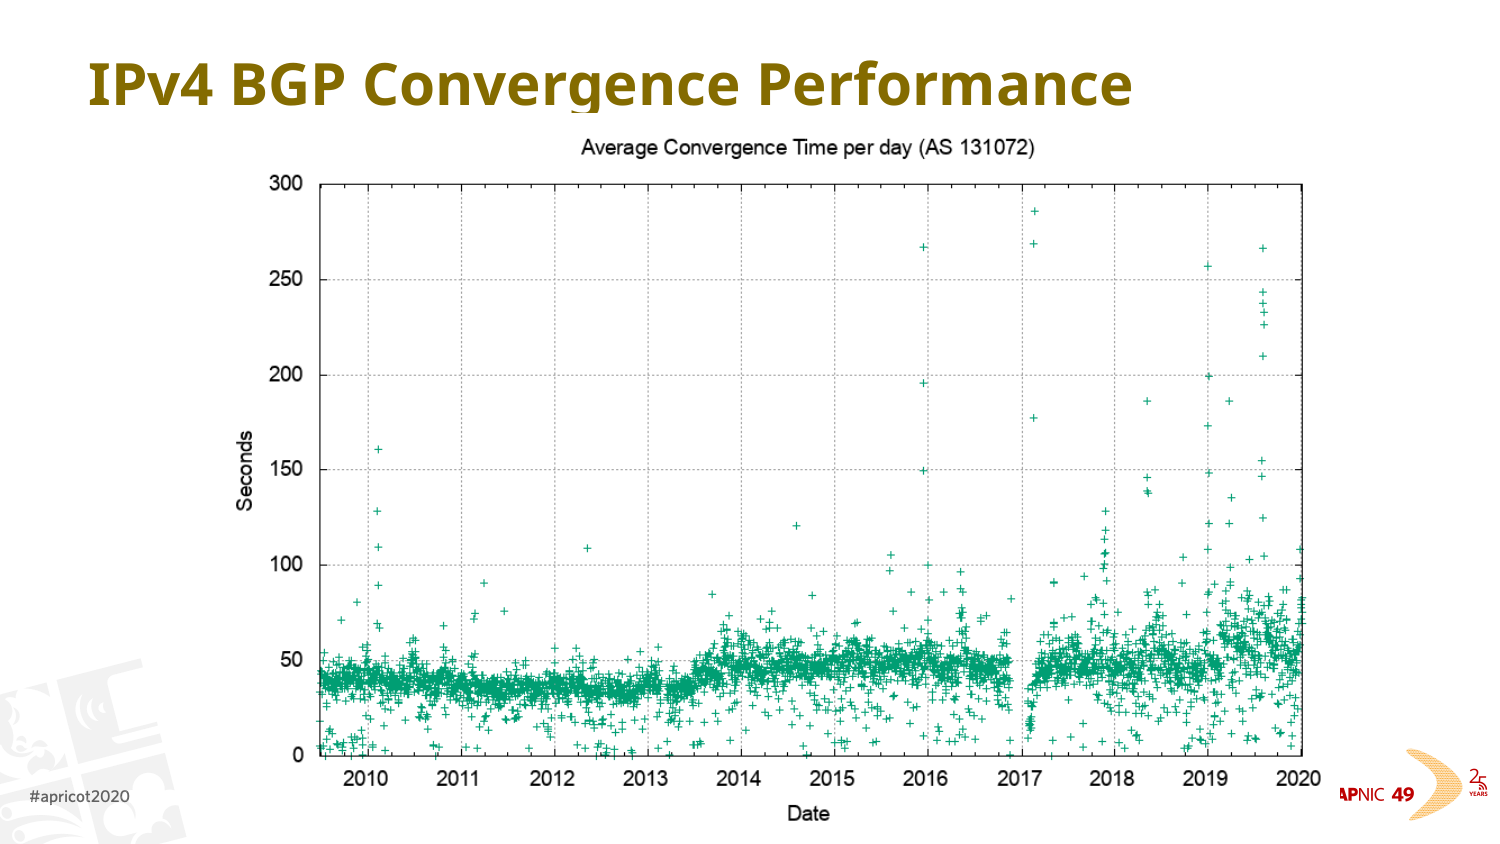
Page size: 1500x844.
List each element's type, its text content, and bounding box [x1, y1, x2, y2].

picture [0, 0, 1500, 844]
title IPv4 BGP Convergence Performance [87, 11, 1257, 154]
